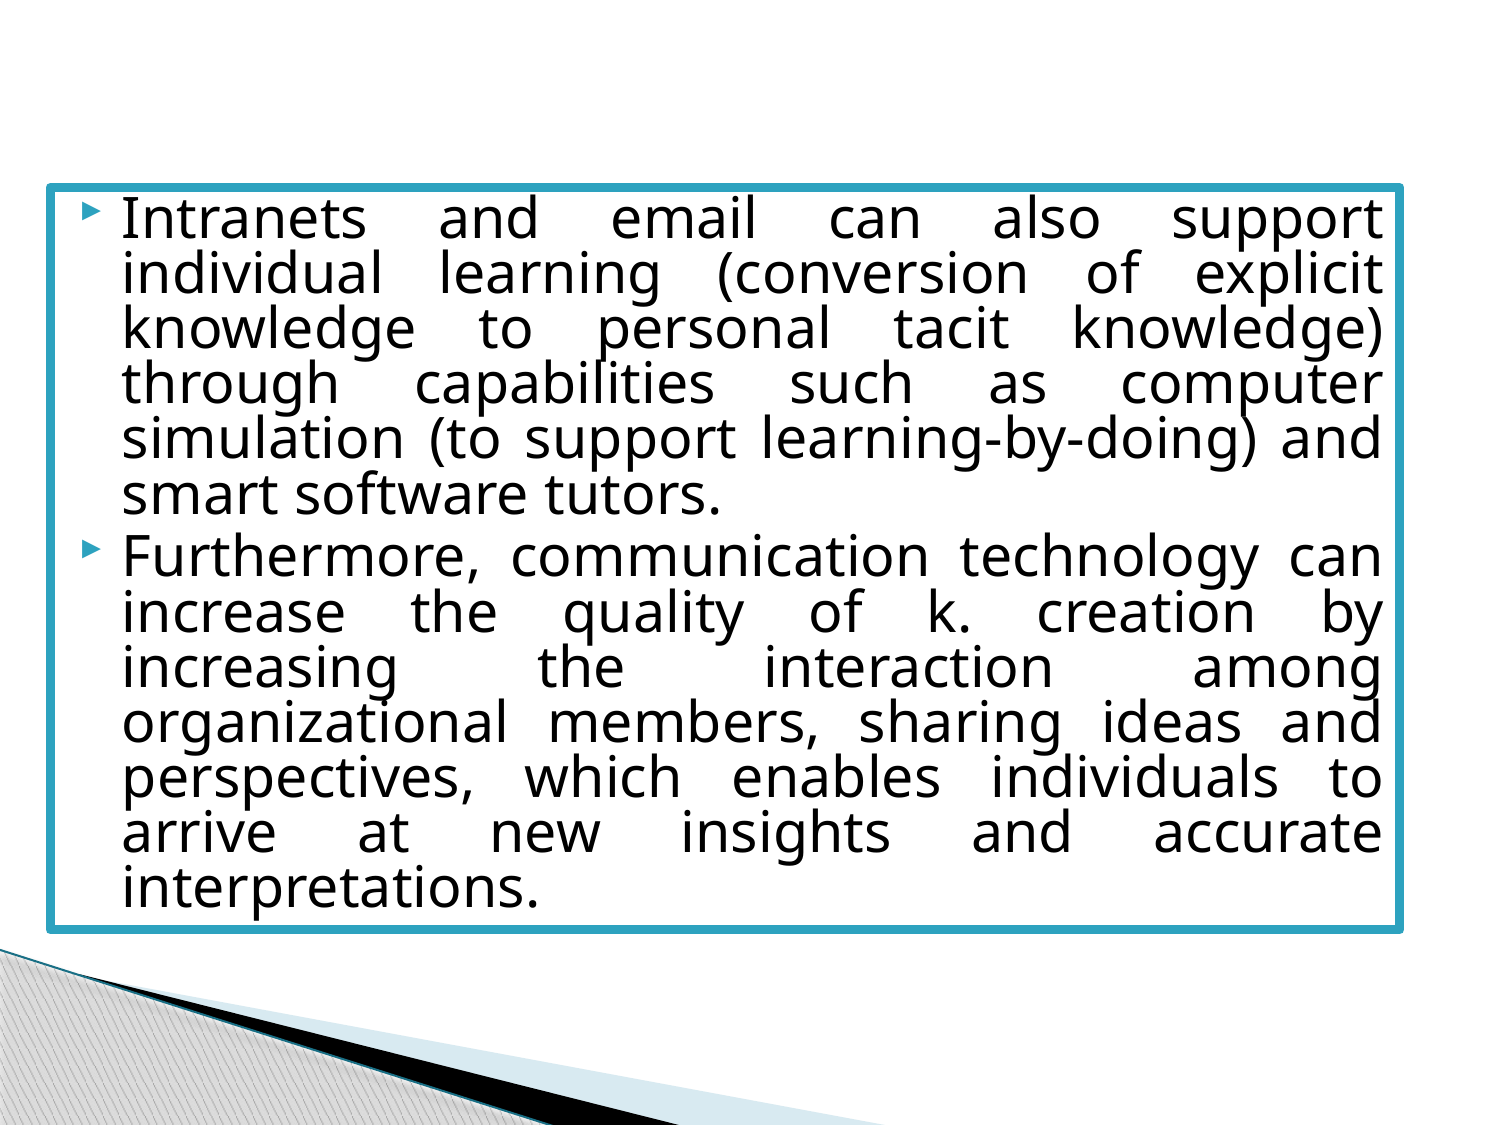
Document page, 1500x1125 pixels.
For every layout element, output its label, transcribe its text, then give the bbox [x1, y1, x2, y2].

list Intranets and email can also support individual learning (conversion of explicit knowledge to personal tacit knowledge) through capabilities such as computer simulation (to support learning-by-doing) and smart software tutors. Furthermore, communication technology can increase the quality of k. creation by increasing the interaction among organizational members, sharing ideas and perspectives, which enables individuals to arrive at new insights and accurate interpretations. [46, 183, 1404, 934]
